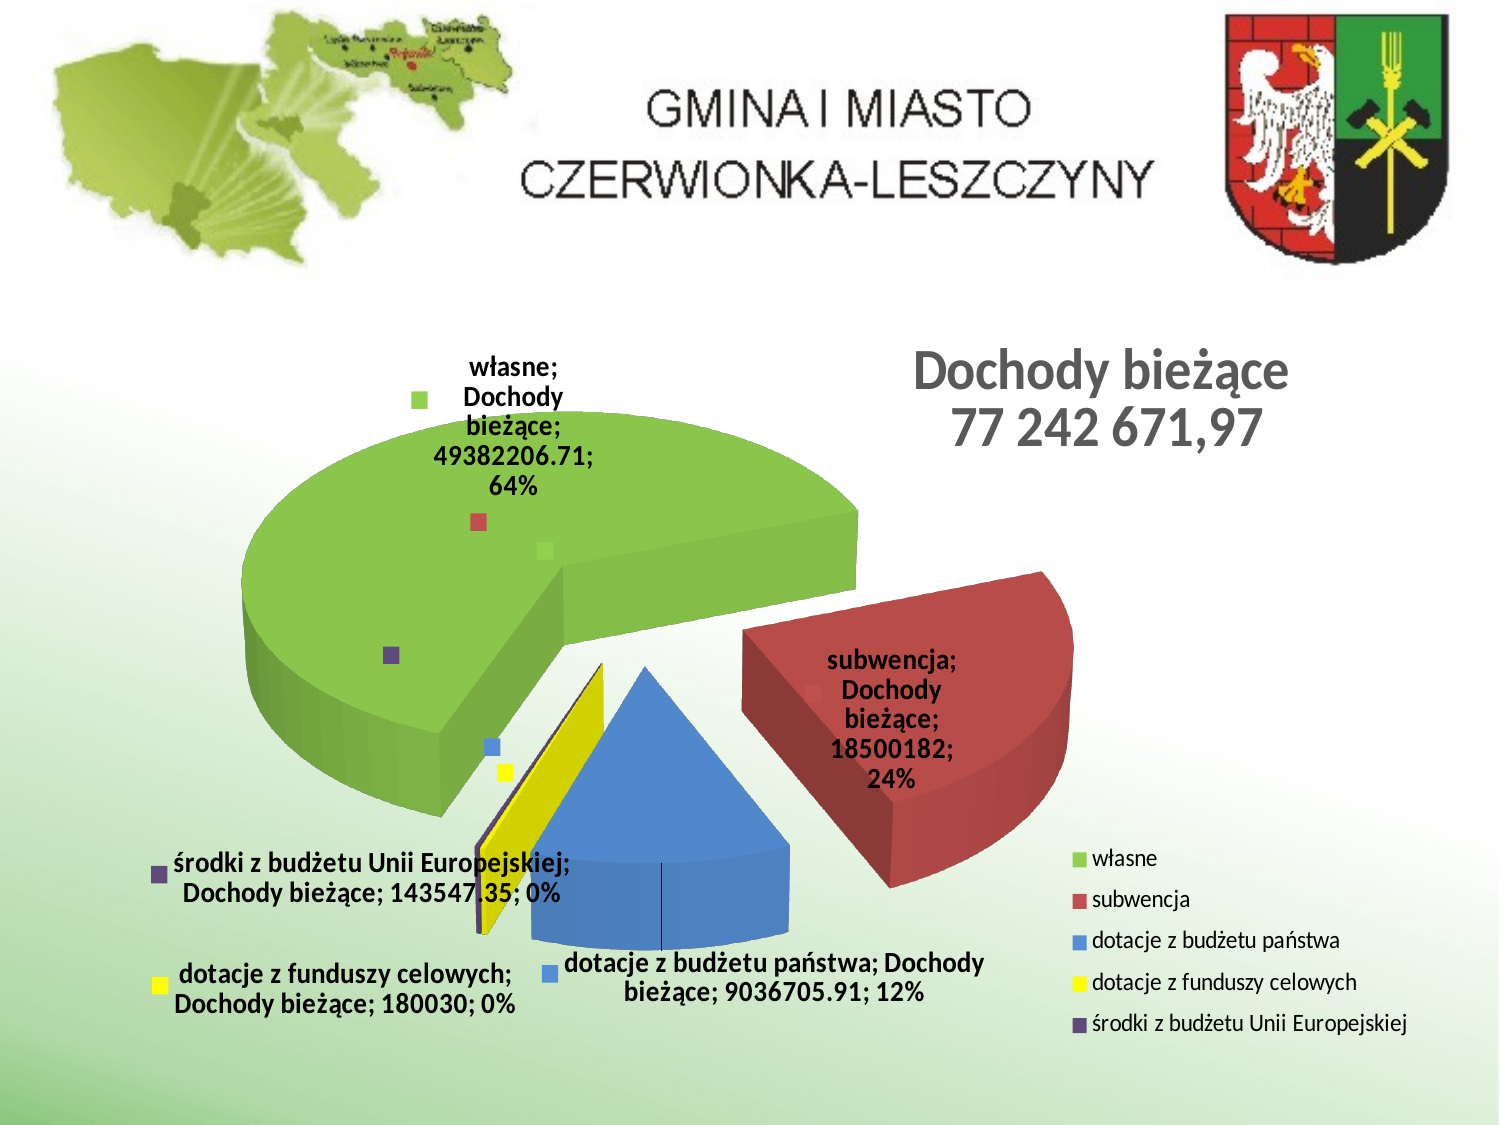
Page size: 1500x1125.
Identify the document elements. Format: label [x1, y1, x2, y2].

picture [0, 0, 1500, 1125]
chart [58, 269, 1419, 1055]
